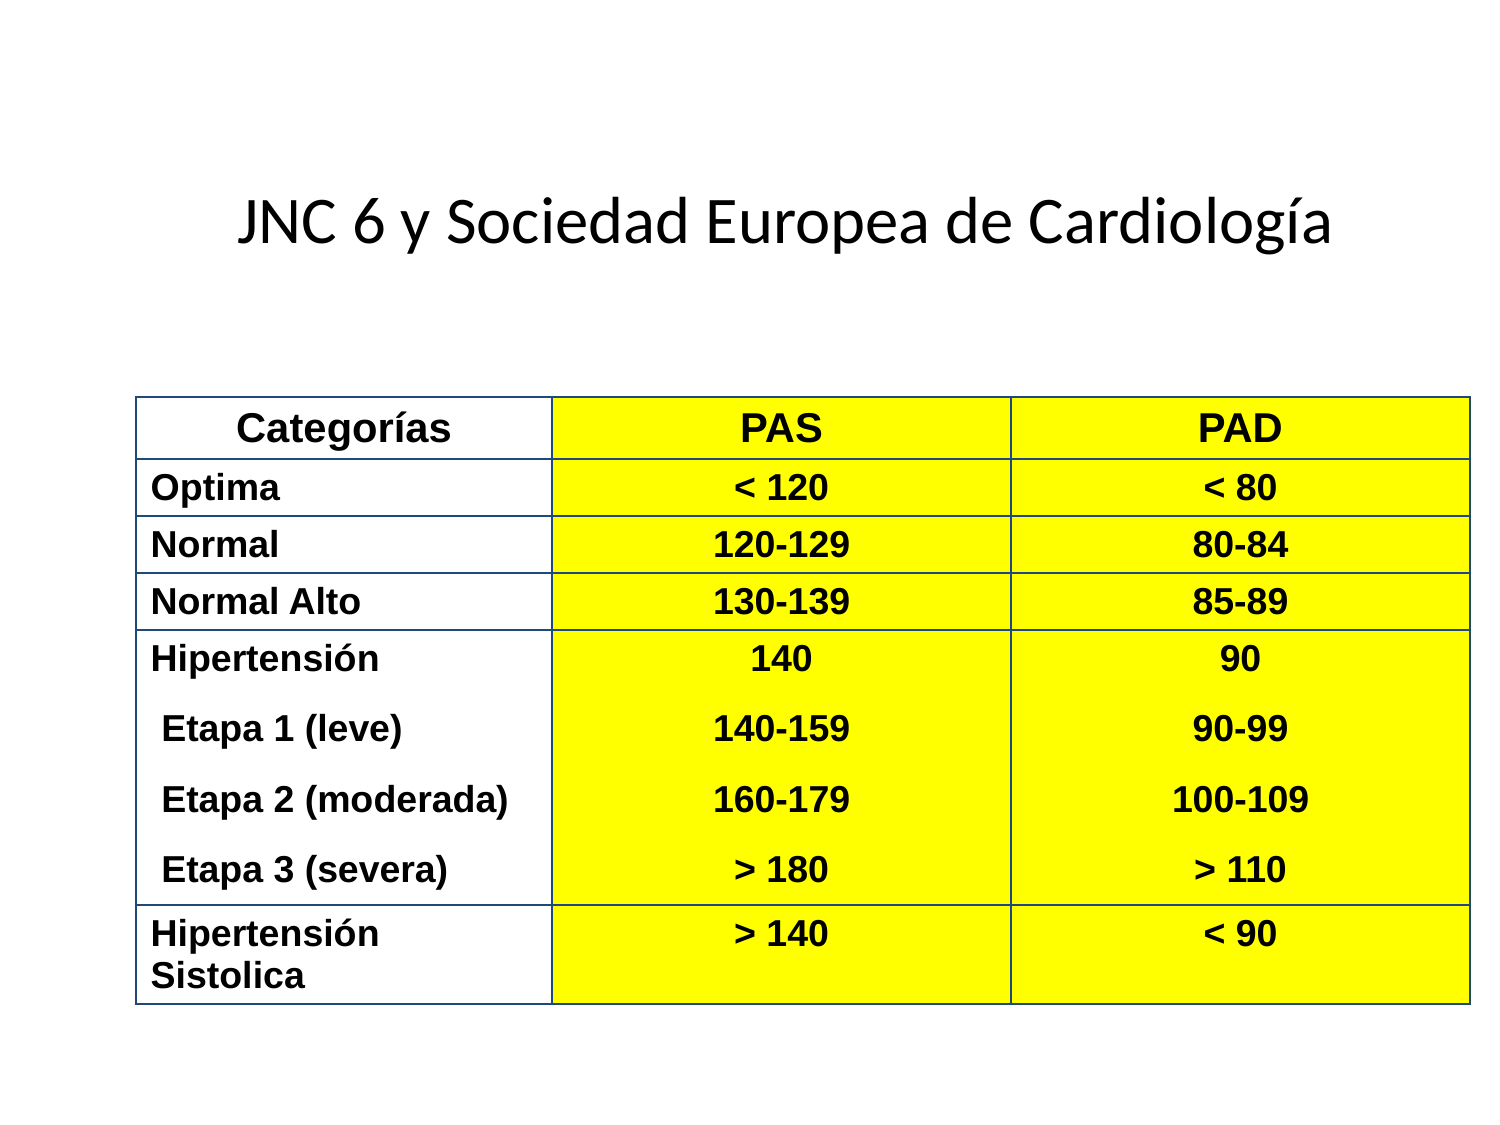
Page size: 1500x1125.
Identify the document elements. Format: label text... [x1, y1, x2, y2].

table_cell Normal [137, 517, 551, 572]
table_cell < 80 [1012, 460, 1469, 515]
table_cell > 140 [553, 906, 1010, 1003]
table_cell Optima [137, 460, 551, 515]
table_cell < 120 [553, 460, 1010, 515]
table_cell Hipertensión Etapa 1 (leve) Etapa 2 (moderada) Etapa 3 (severa) [137, 631, 551, 904]
table_cell 130-139 [553, 574, 1010, 629]
table_cell 120-129 [553, 517, 1010, 572]
table_cell 80-84 [1012, 517, 1469, 572]
title JNC 6 y Sociedad Europea de Cardiología [135, 184, 1436, 270]
table_cell 140 140-159 160-179 > 180 [553, 631, 1010, 904]
table_header Categorías [137, 398, 551, 458]
table_cell 85-89 [1012, 574, 1469, 629]
table_cell 90 90-99 100-109 > 110 [1012, 631, 1469, 904]
table_cell < 90 [1012, 906, 1469, 1003]
table_cell Normal Alto [137, 574, 551, 629]
table_header PAD [1012, 398, 1469, 458]
table_header PAS [553, 398, 1010, 458]
table_cell Hipertensión Sistolica [137, 906, 551, 1003]
